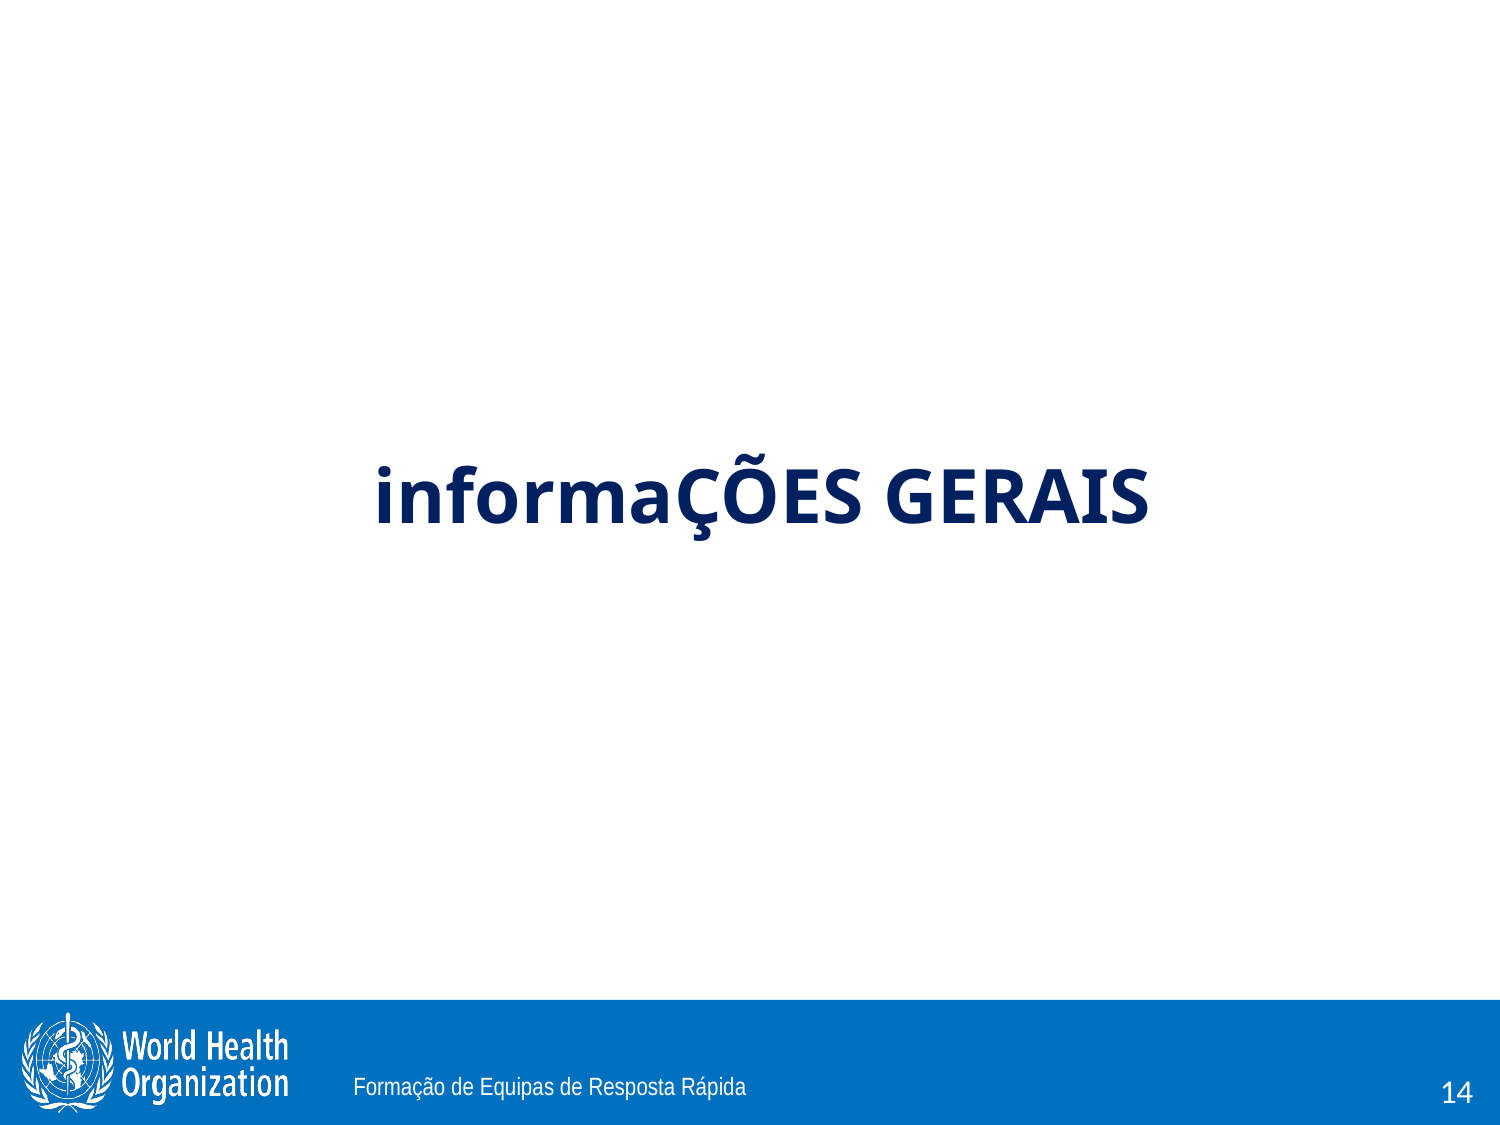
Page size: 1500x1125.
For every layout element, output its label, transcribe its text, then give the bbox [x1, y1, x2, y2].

title informaÇÕES GERAIS [87, 262, 1438, 725]
picture [21, 1012, 288, 1113]
